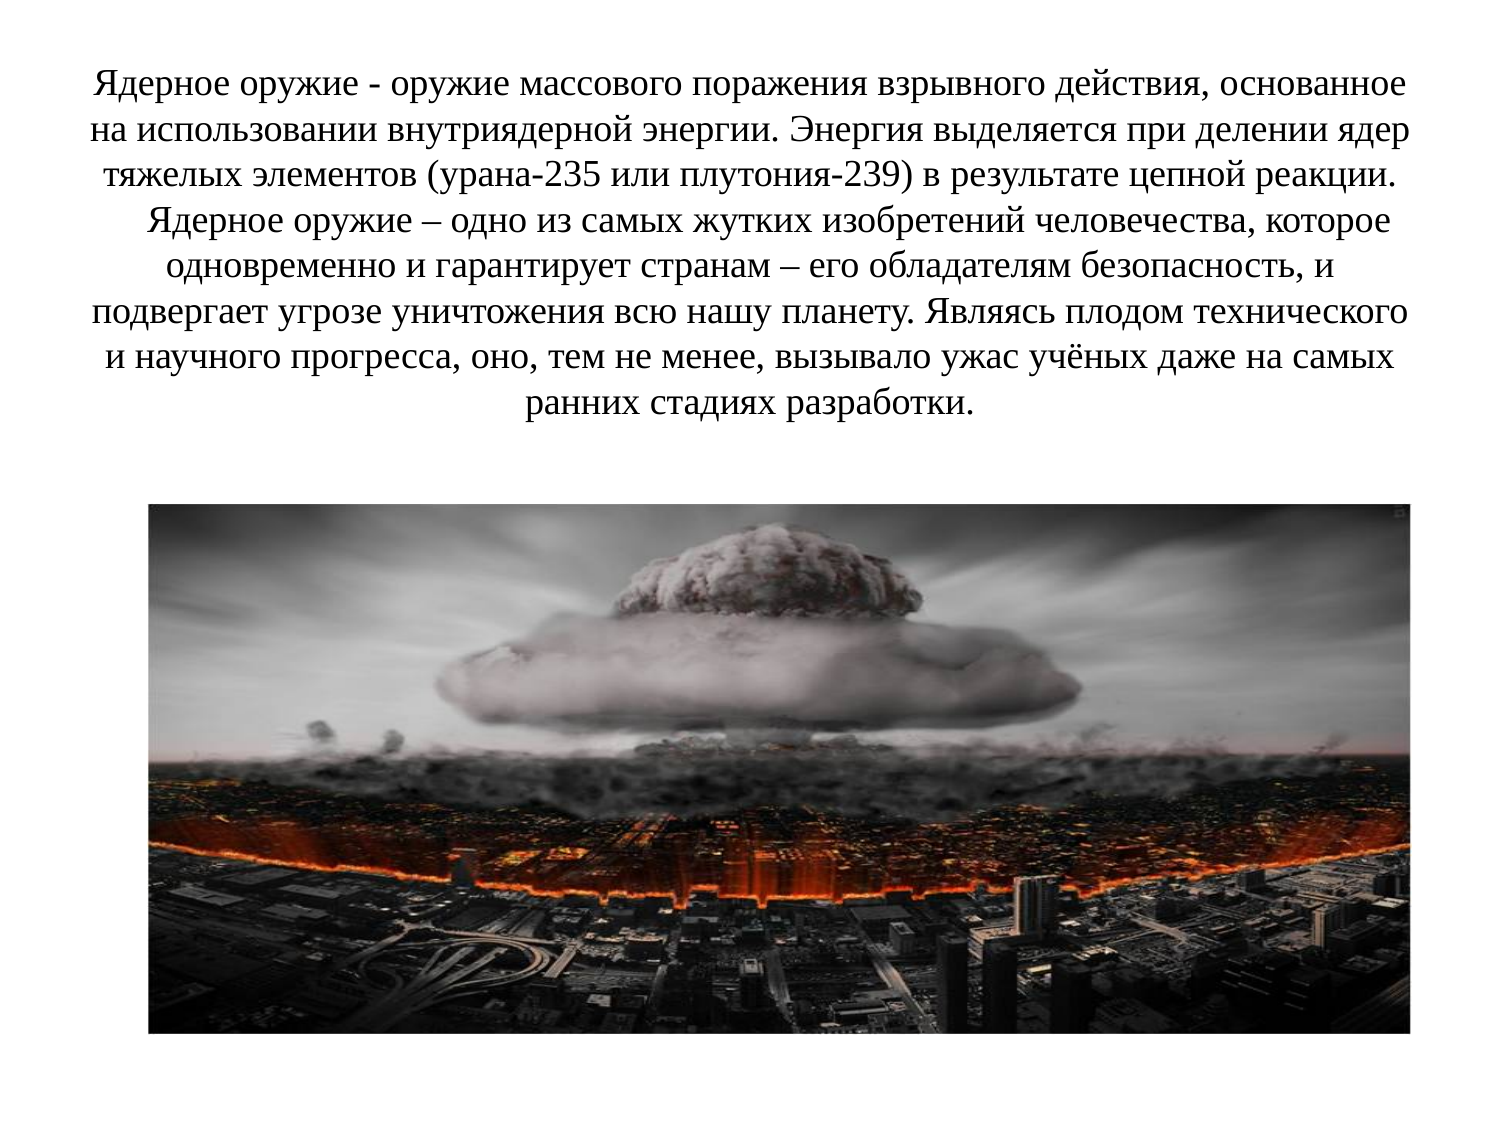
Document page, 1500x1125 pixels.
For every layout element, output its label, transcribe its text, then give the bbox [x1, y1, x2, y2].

title Ядерное оружие - оружие массового поражения взрывного действия, основанное на использовании внутриядерной энергии. Энергия выделяется при делении ядер тяжелых элементов (урана-235 или плутония-239) в результате цепной реакции. Ядерное оружие – одно из самых жутких изобретений человечества, которое одновременно и гарантирует странам – его обладателям безопасность, и подвергает угрозе уничтожения всю нашу планету. Являясь плодом технического и научного прогресса, оно, тем не менее, вызывало ужас учёных даже на самых ранних стадиях разработки. [75, 0, 1425, 480]
picture [147, 503, 1412, 1036]
